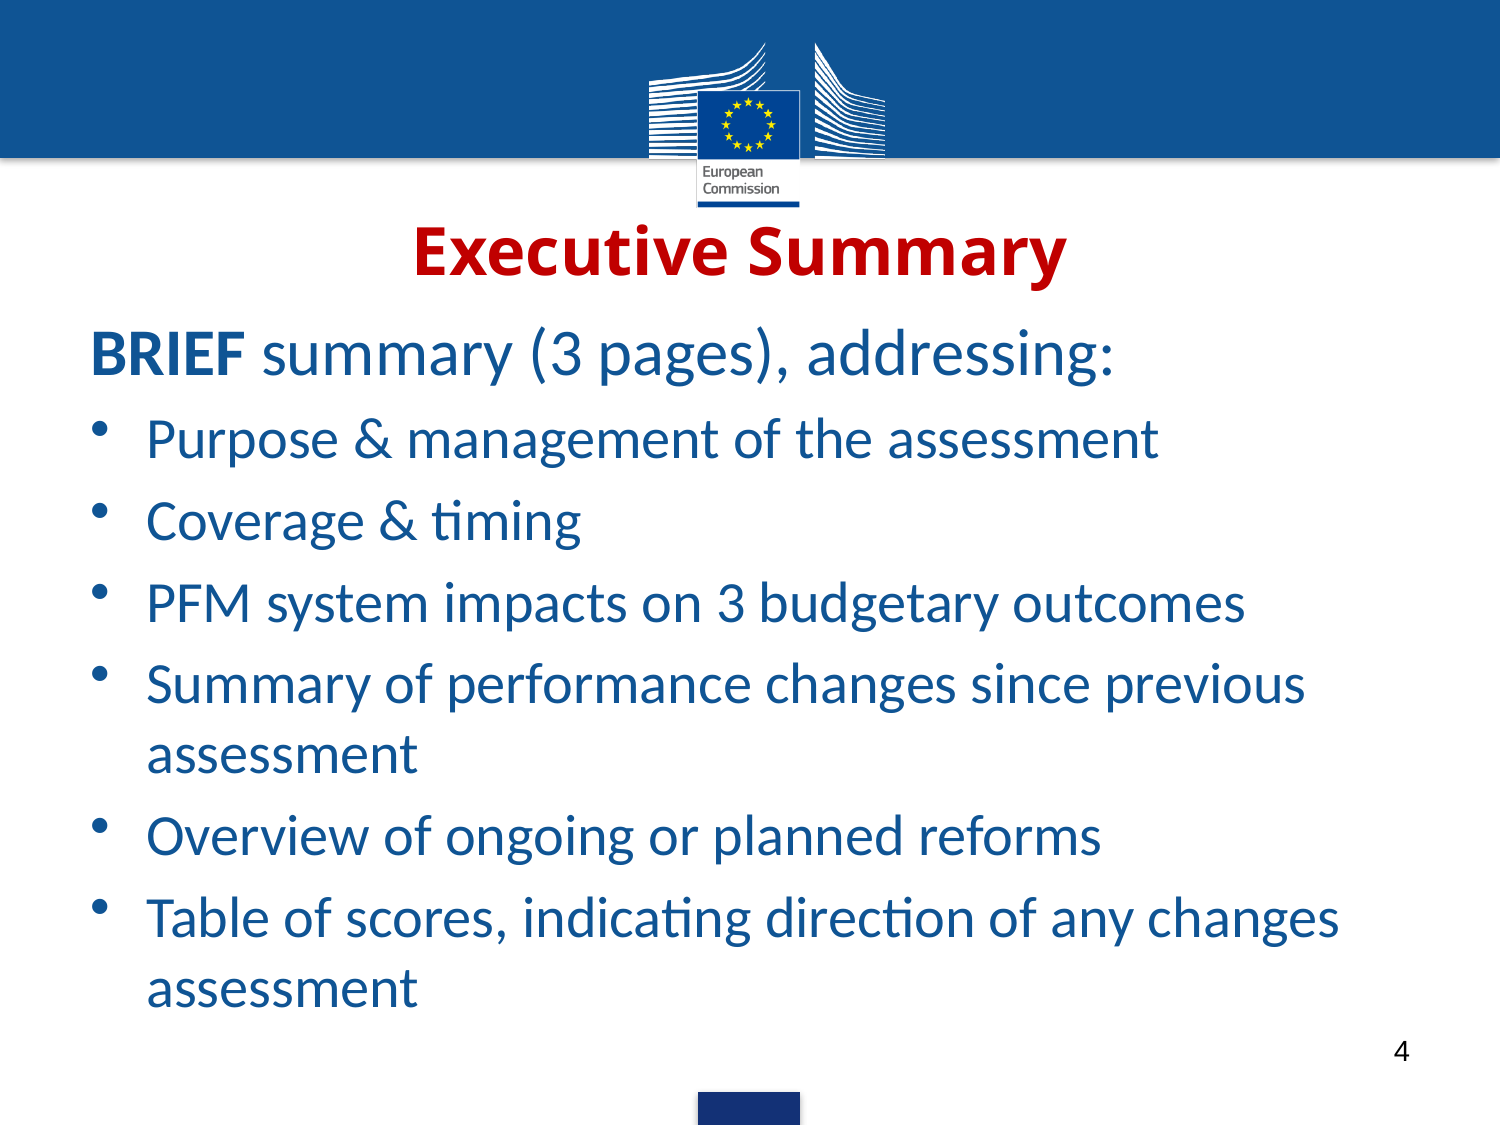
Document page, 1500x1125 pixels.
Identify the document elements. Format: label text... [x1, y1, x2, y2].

list BRIEF summary (3 pages), addressing: Purpose & management of the assessment Coverage & timing PFM system impacts on 3 budgetary outcomes Summary of performance changes since previous assessment Overview of ongoing or planned reforms Table of scores, indicating direction of any changes assessment [75, 301, 1425, 1047]
picture [649, 42, 885, 196]
slide_number 4 [1074, 1024, 1426, 1103]
title Executive Summary [64, 196, 1415, 302]
